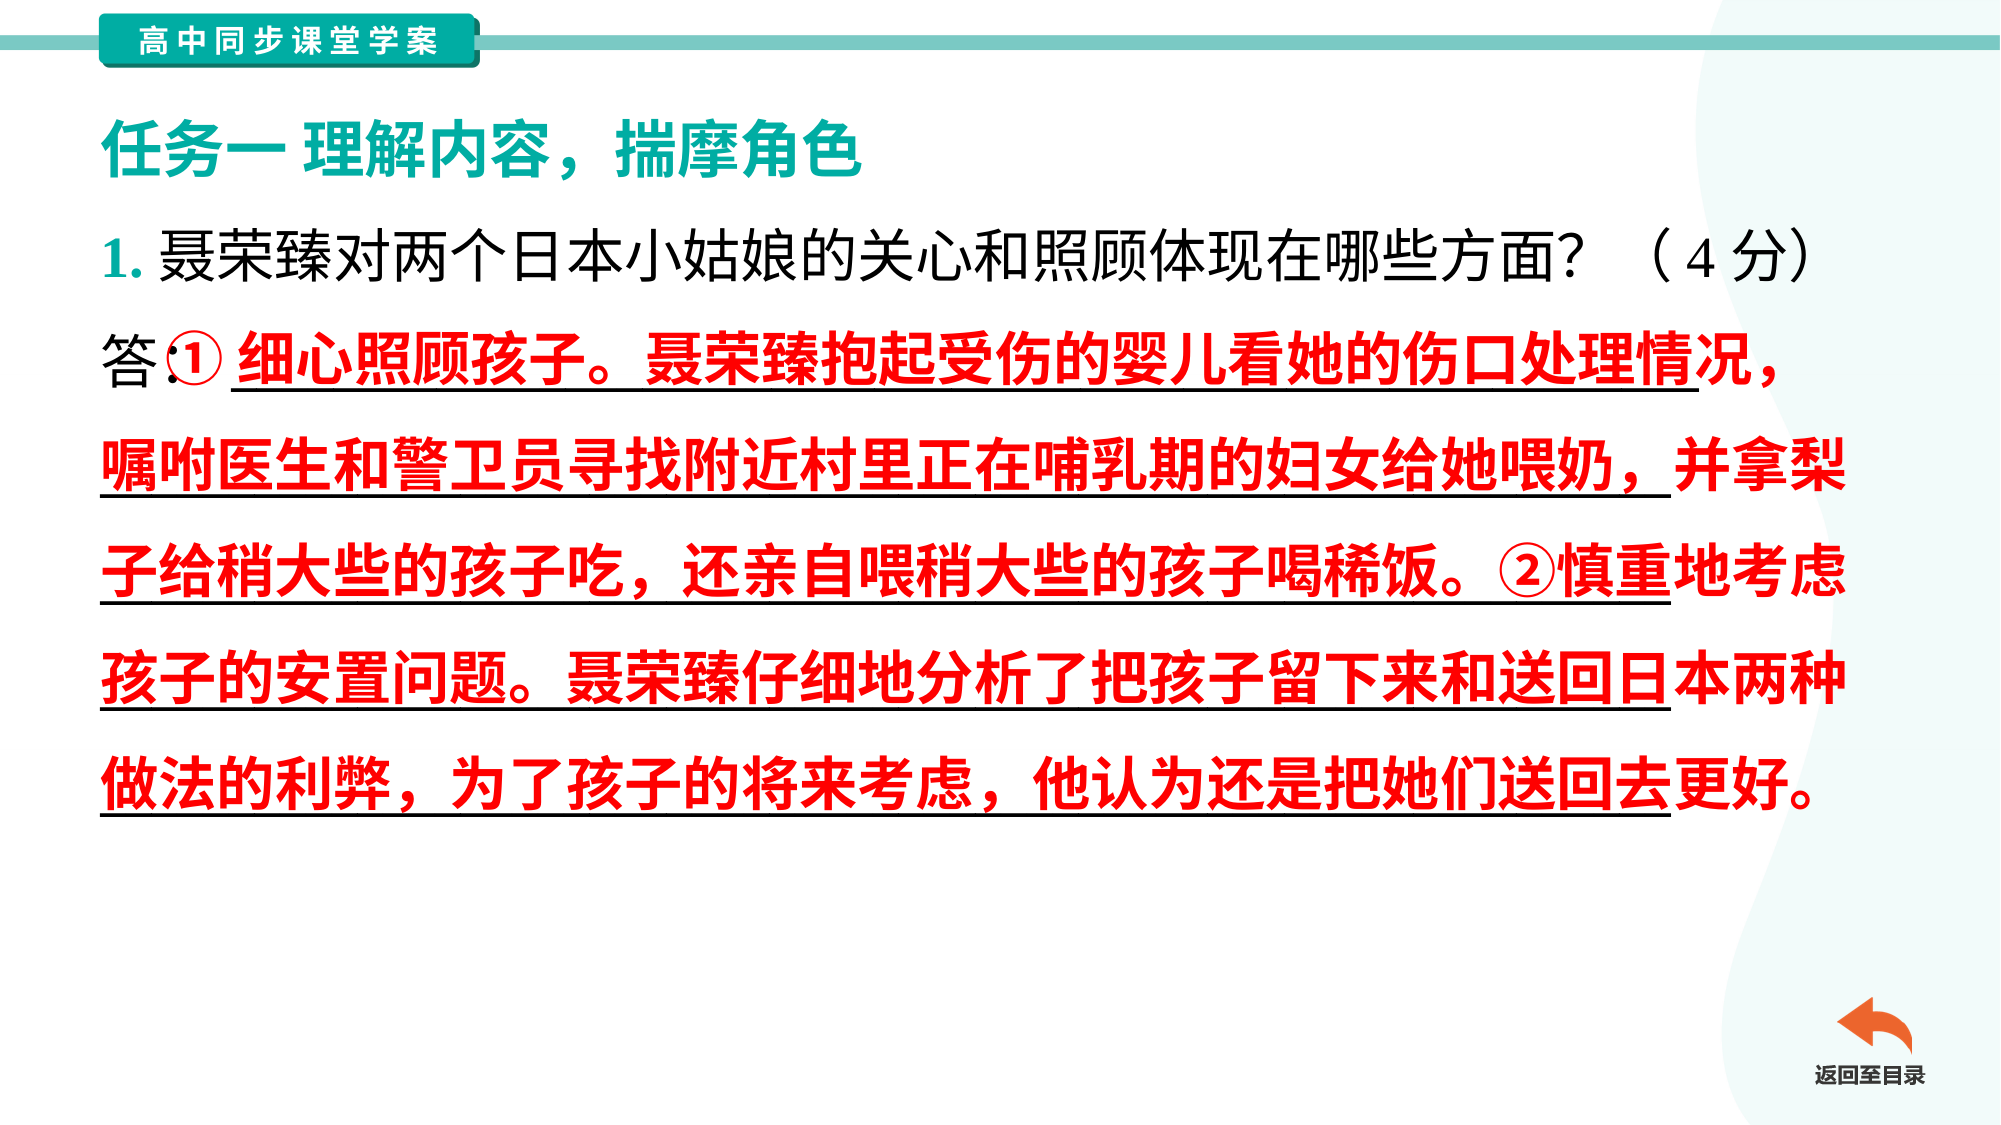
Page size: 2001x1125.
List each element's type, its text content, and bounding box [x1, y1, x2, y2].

text_box 任务一 理解内容，揣摩角色 [100, 76, 1899, 183]
text_box 1.聂荣臻对两个日本小姑娘的关心和照顾体现在哪些方面？（4分） 答：_________________________________________________________ _____________________________________________________________ _____________________________________________________________ _____________________________________________________________ _____________________________________________________________ [100, 183, 1899, 285]
picture [0, 0, 2000, 1125]
text_box ①细心照顾孩子。聂荣臻抱起受伤的婴儿看她的伤口处理情况， 嘱咐医生和警卫员寻找附近村里正在哺乳期的妇女给她喂奶，并拿梨 子给稍大些的孩子吃，还亲自喂稍大些的孩子喝稀饭。②慎重地考虑 孩子的安置问题。聂荣臻仔细地分析了把孩子留下来和送回日本两种 做法的利弊，为了孩子的将来考虑，他认为还是把她们送回去更好。 [100, 285, 1899, 818]
